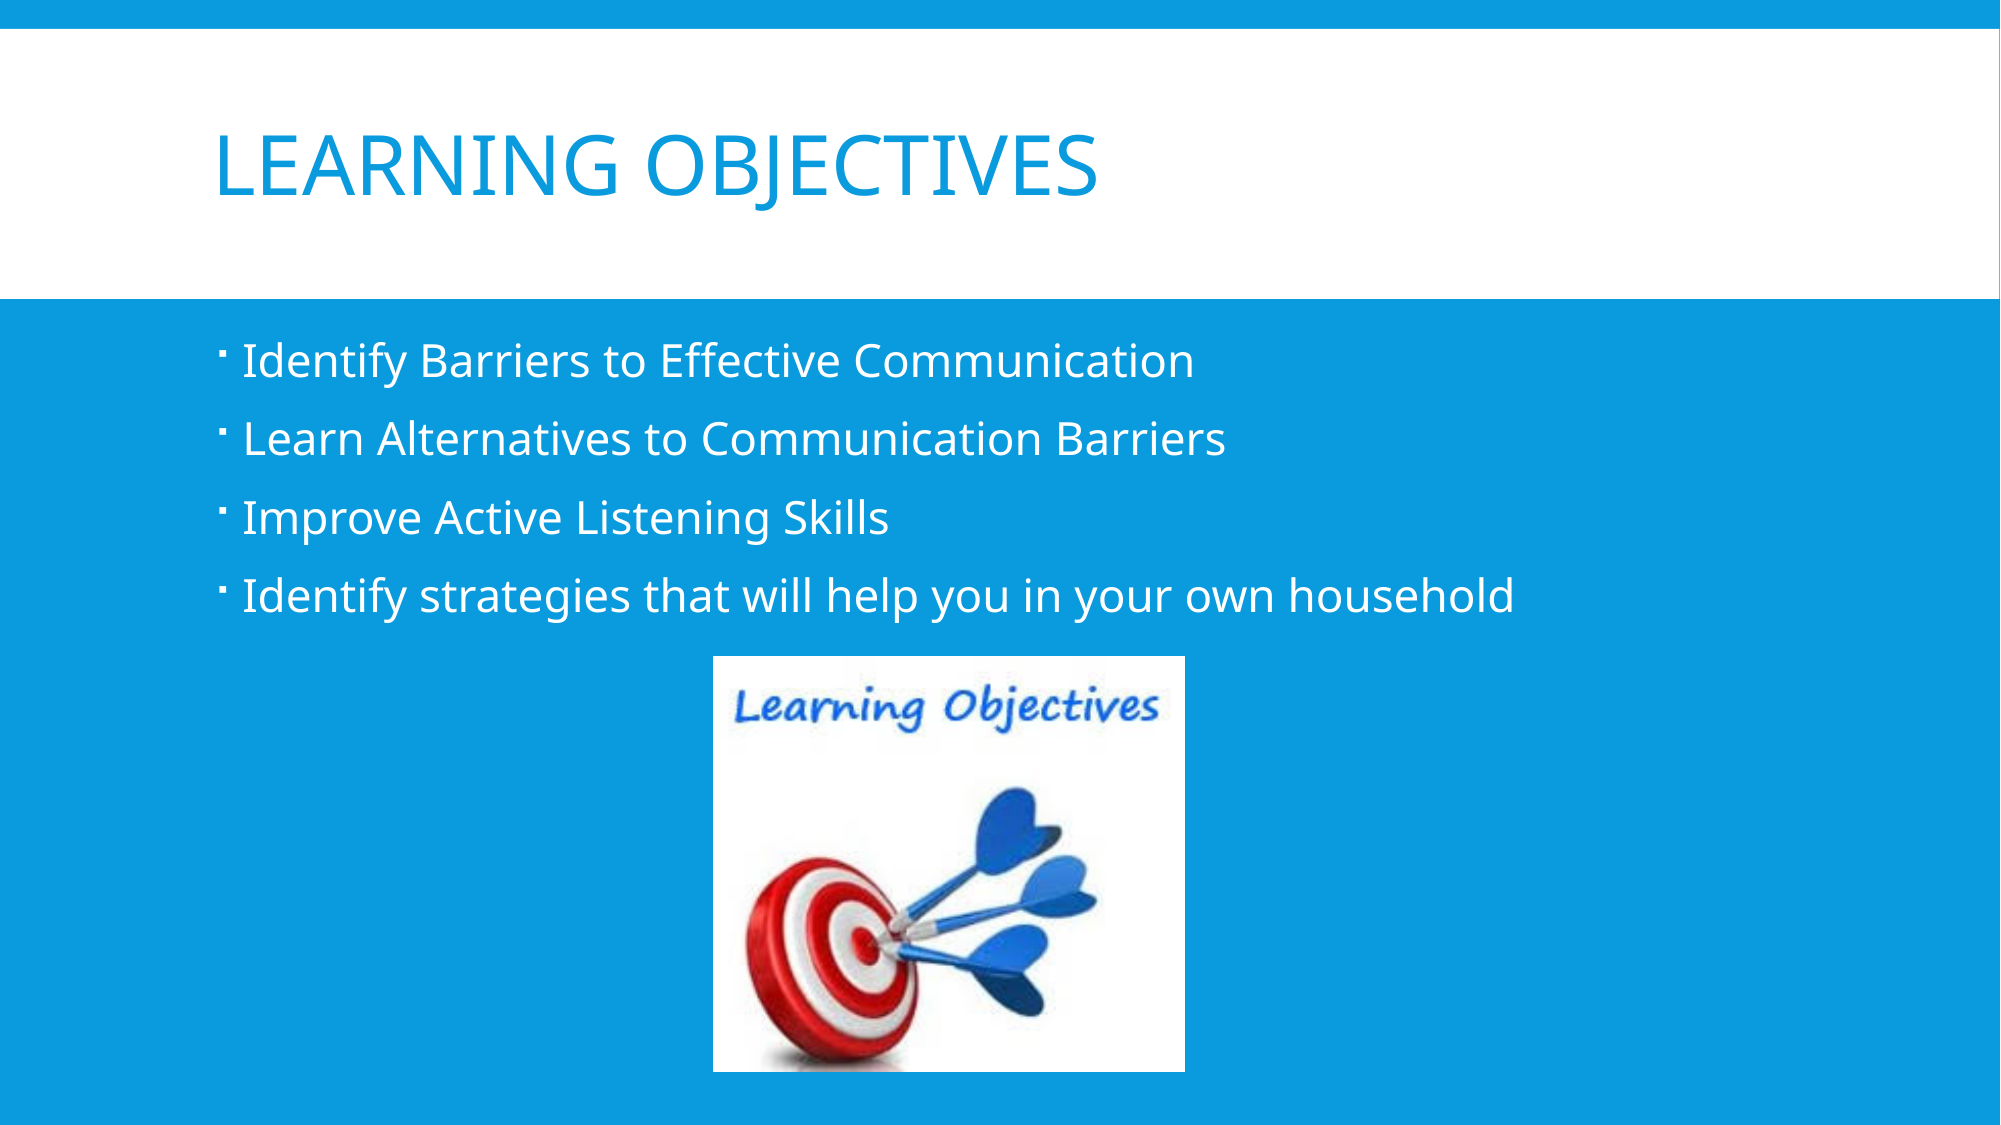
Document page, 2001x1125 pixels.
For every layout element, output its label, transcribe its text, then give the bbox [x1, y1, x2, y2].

list Identify Barriers to Effective Communication Learn Alternatives to Communication Barriers Improve Active Listening Skills Identify strategies that will help you in your own household [197, 329, 1803, 1020]
title Learning Objectives [197, 46, 1803, 295]
picture [714, 657, 1184, 1071]
